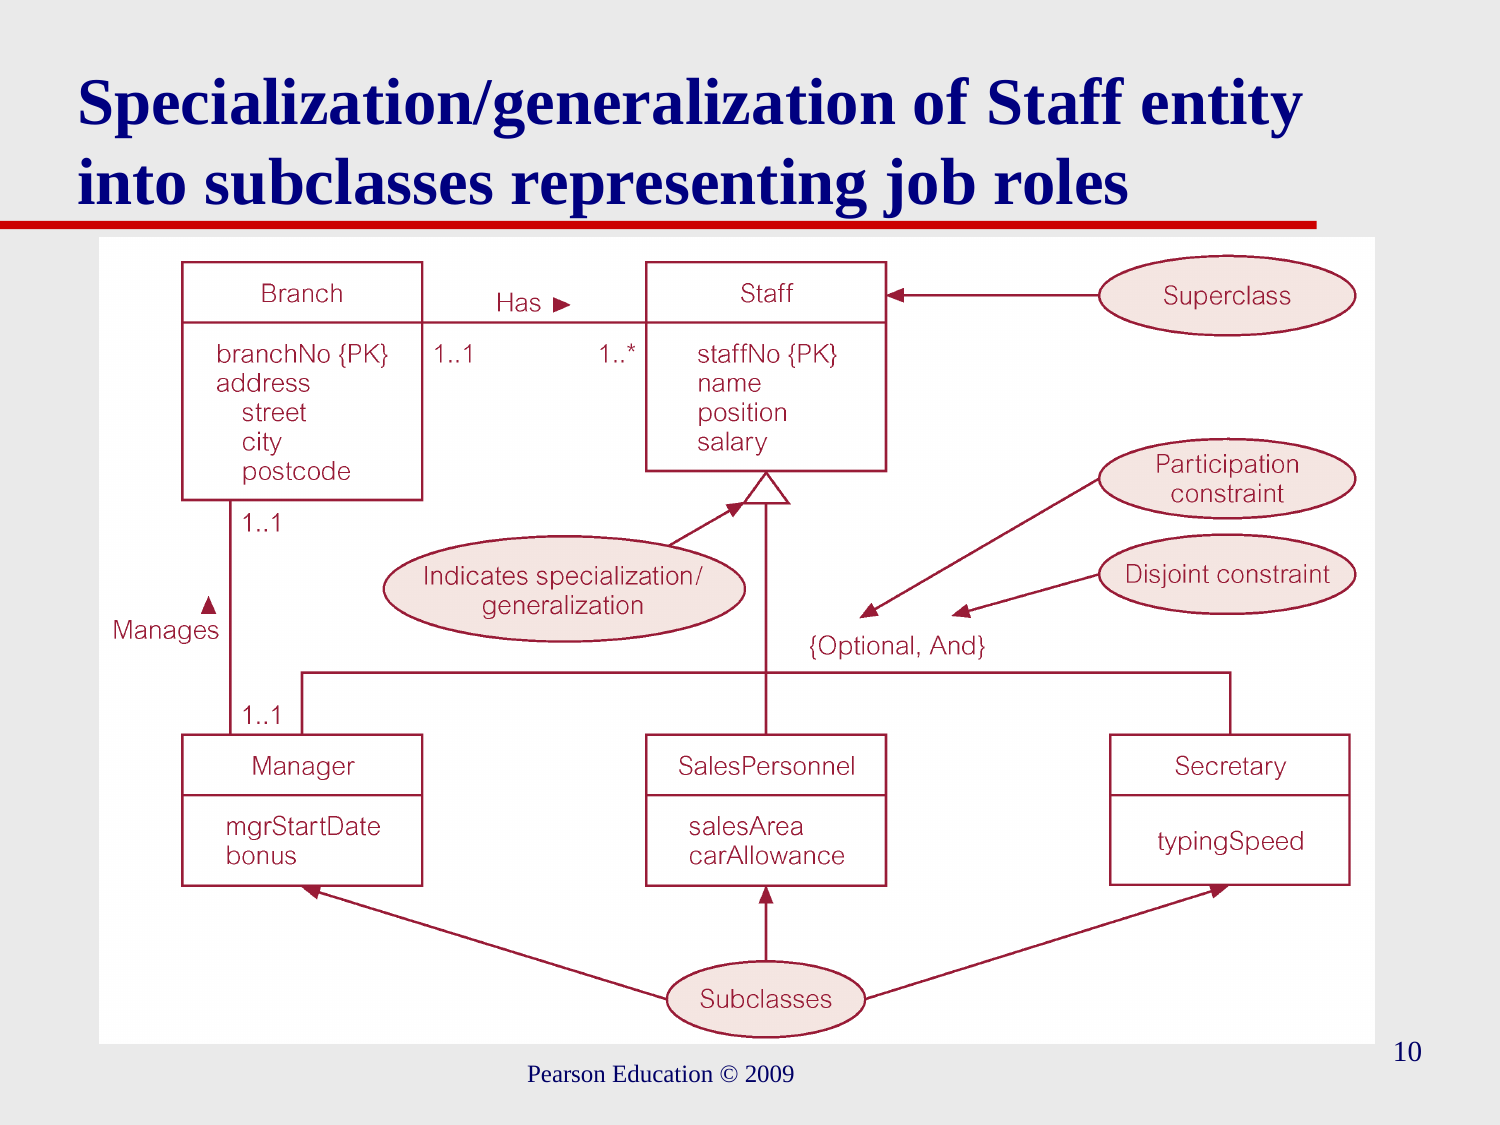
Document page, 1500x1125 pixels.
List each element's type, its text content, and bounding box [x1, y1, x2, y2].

title Specialization/generalization of Staff entity into subclasses representing job roles [62, 43, 1413, 226]
text_box Pearson Education © 2009 [512, 1054, 1038, 1095]
slide_number 10 [1124, 1012, 1438, 1088]
picture [99, 237, 1376, 1045]
